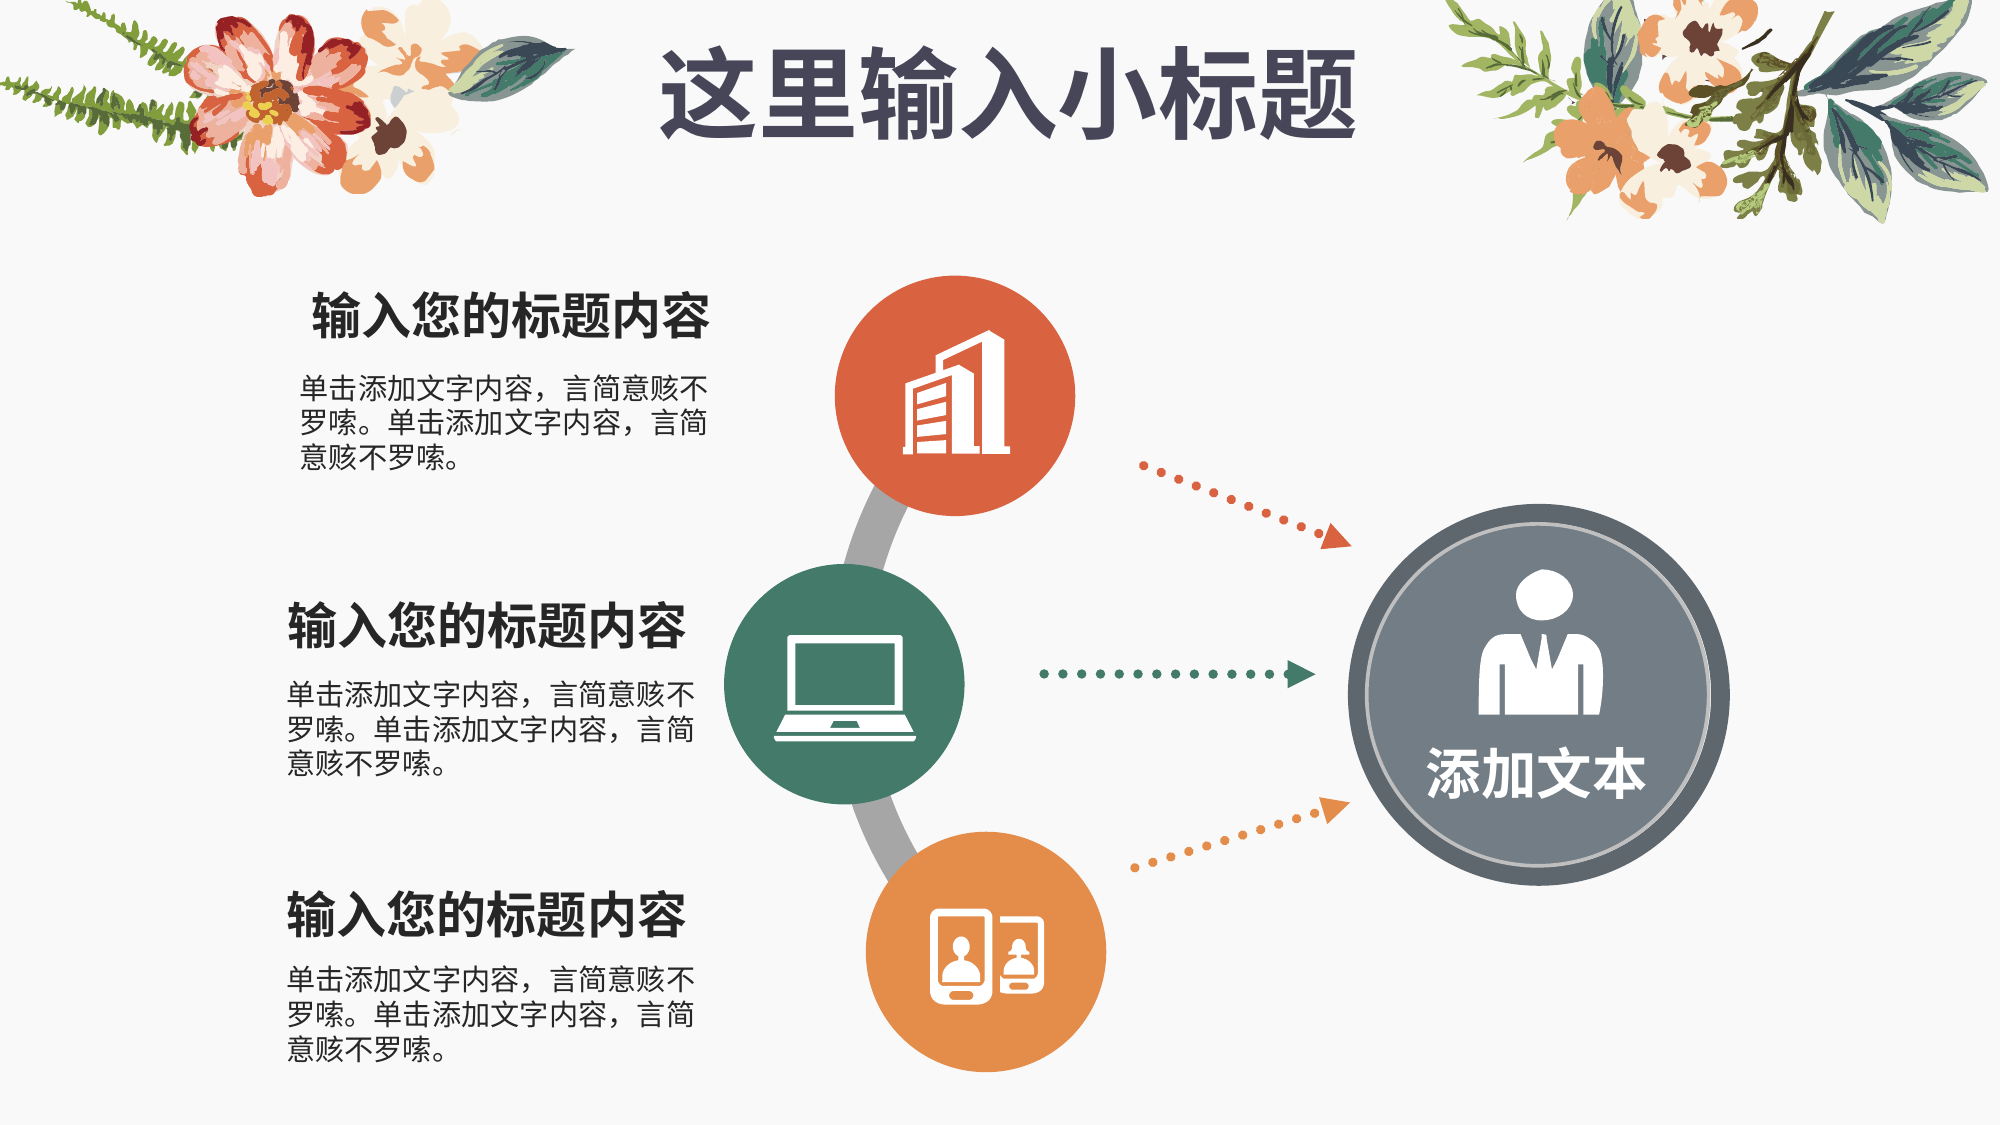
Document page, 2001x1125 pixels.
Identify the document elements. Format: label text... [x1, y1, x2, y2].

text_box 输入您的标题内容 [311, 284, 732, 345]
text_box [834, 275, 1076, 517]
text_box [1347, 503, 1730, 886]
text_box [865, 831, 1107, 1073]
text_box [1337, 535, 1347, 548]
text_box 这里输入小标题 [643, 23, 1374, 159]
picture [1441, 0, 1990, 224]
text_box 单击添加文字内容，言简意赅不罗嗦。单击添加文字内容，言简意赅不罗嗦。 [299, 369, 728, 475]
picture [0, 0, 577, 197]
text_box 单击添加文字内容，言简意赅不罗嗦。单击添加文字内容，言简意赅不罗嗦。 [286, 675, 699, 781]
text_box 输入您的标题内容 [287, 594, 716, 655]
text_box [844, 517, 903, 563]
text_box [1303, 668, 1316, 681]
text_box 输入您的标题内容 [286, 883, 772, 944]
text_box [851, 805, 906, 838]
text_box [1336, 800, 1347, 813]
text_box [724, 563, 965, 805]
text_box 单击添加文字内容，言简意赅不罗嗦。单击添加文字内容，言简意赅不罗嗦。 [286, 961, 699, 1067]
